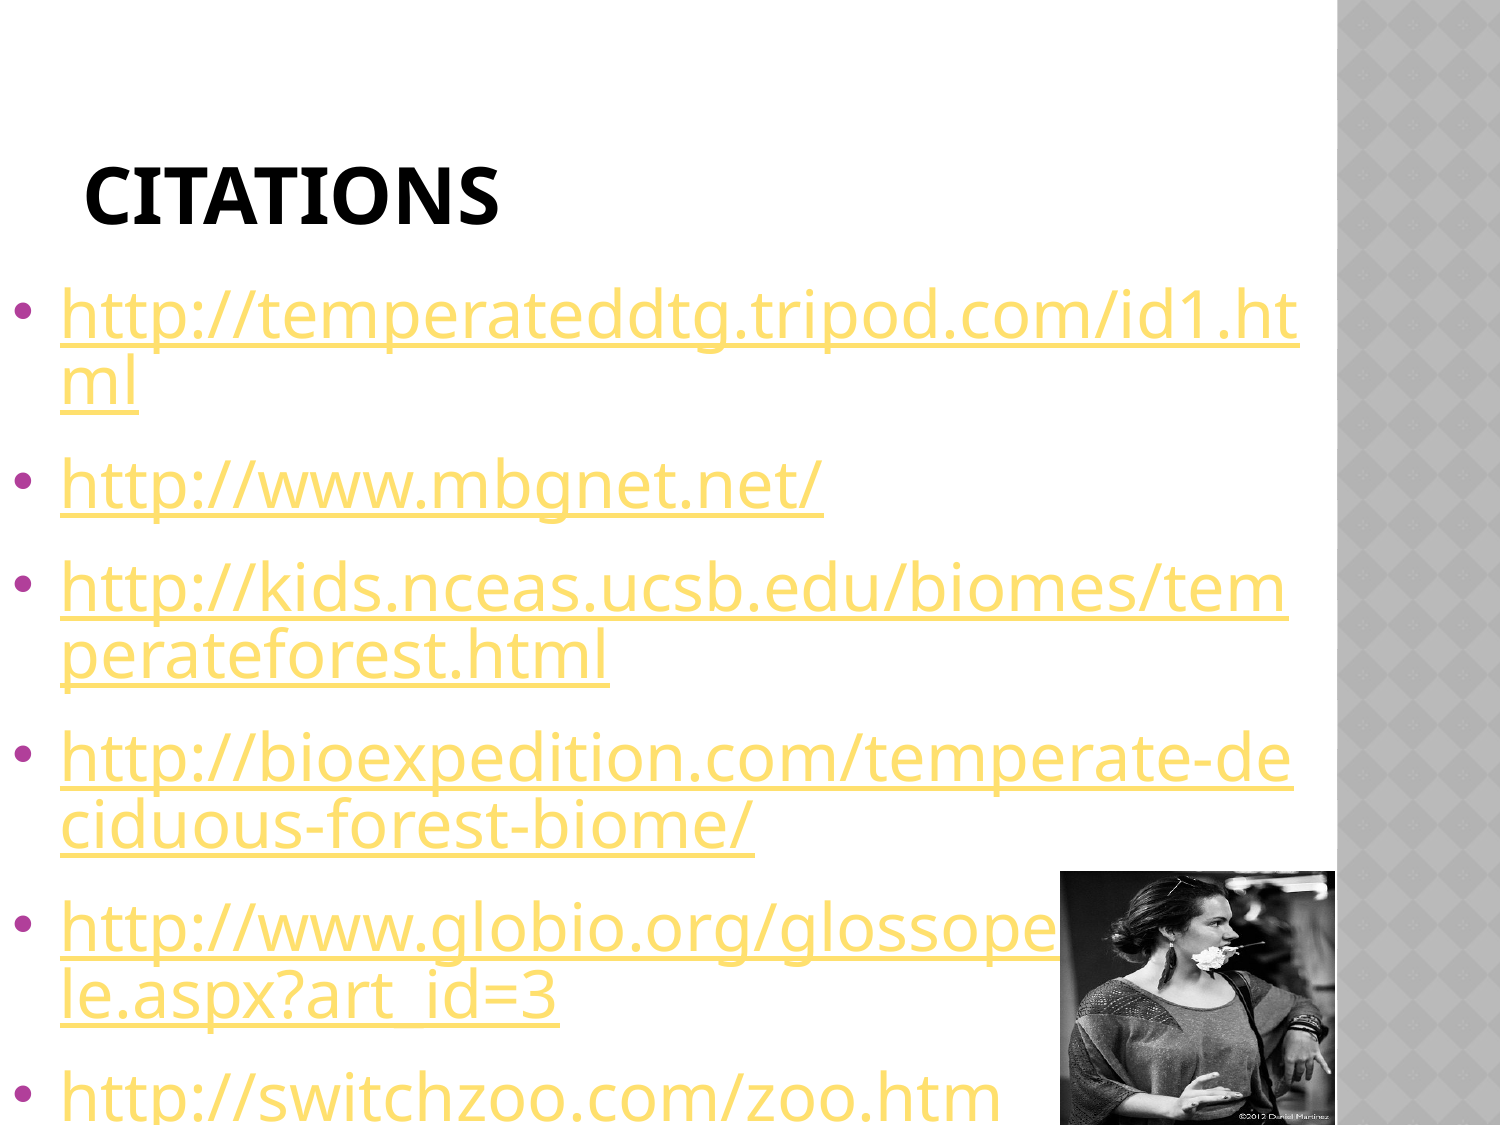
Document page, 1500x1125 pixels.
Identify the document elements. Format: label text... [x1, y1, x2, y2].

list http://temperateddtg.tripod.com/id1.html http://www.mbgnet.net/ http://kids.nceas.ucsb.edu/biomes/temperateforest.html http://bioexpedition.com/temperate-deciduous-forest-biome/ http://www.globio.org/glossopedia/article.aspx?art_id=3 http://switchzoo.com/zoo.htm [0, 264, 1338, 1125]
picture [1060, 870, 1335, 1125]
title Citations [75, 52, 1263, 240]
